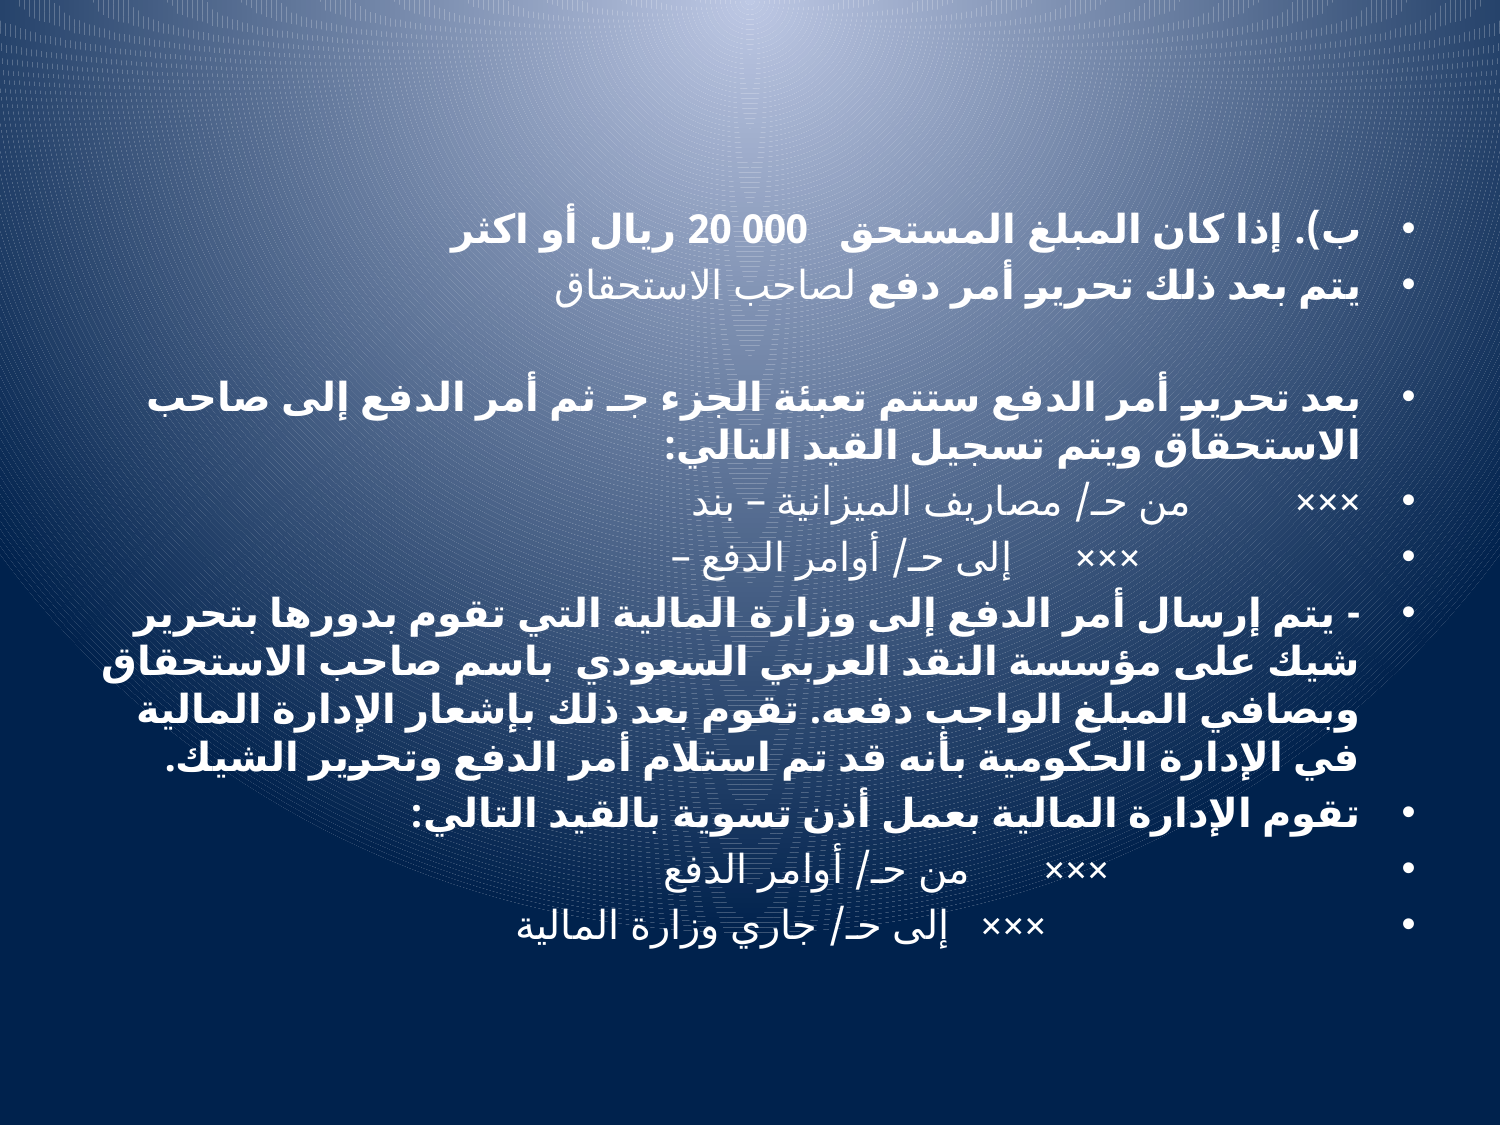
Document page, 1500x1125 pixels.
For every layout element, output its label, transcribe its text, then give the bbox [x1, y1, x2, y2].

list ب). إذا كان المبلغ المستحق 000 20 ريال أو اكثر يتم بعد ذلك تحرير أمر دفع لصاحب الاستحقاق بعد تحرير أمر الدفع ستتم تعبئة الجزء جـ ثم أمر الدفع إلى صاحب الاستحقاق ويتم تسجيل القيد التالي: ××× من حـ/ مصاريف الميزانية – بند ××× إلى حـ/ أوامر الدفع – - يتم إرسال أمر الدفع إلى وزارة المالية التي تقوم بدورها بتحرير شيك على مؤسسة النقد العربي السعودي باسم صاحب الاستحقاق وبصافي المبلغ الواجب دفعه. تقوم بعد ذلك بإشعار الإدارة المالية في الإدارة الحكومية بأنه قد تم استلام أمر الدفع وتحرير الشيك. تقوم الإدارة المالية بعمل أذن تسوية بالقيد التالي: ××× من حـ/ أوامر الدفع ××× إلى حـ/ جاري وزارة المالية [75, 196, 1425, 1005]
